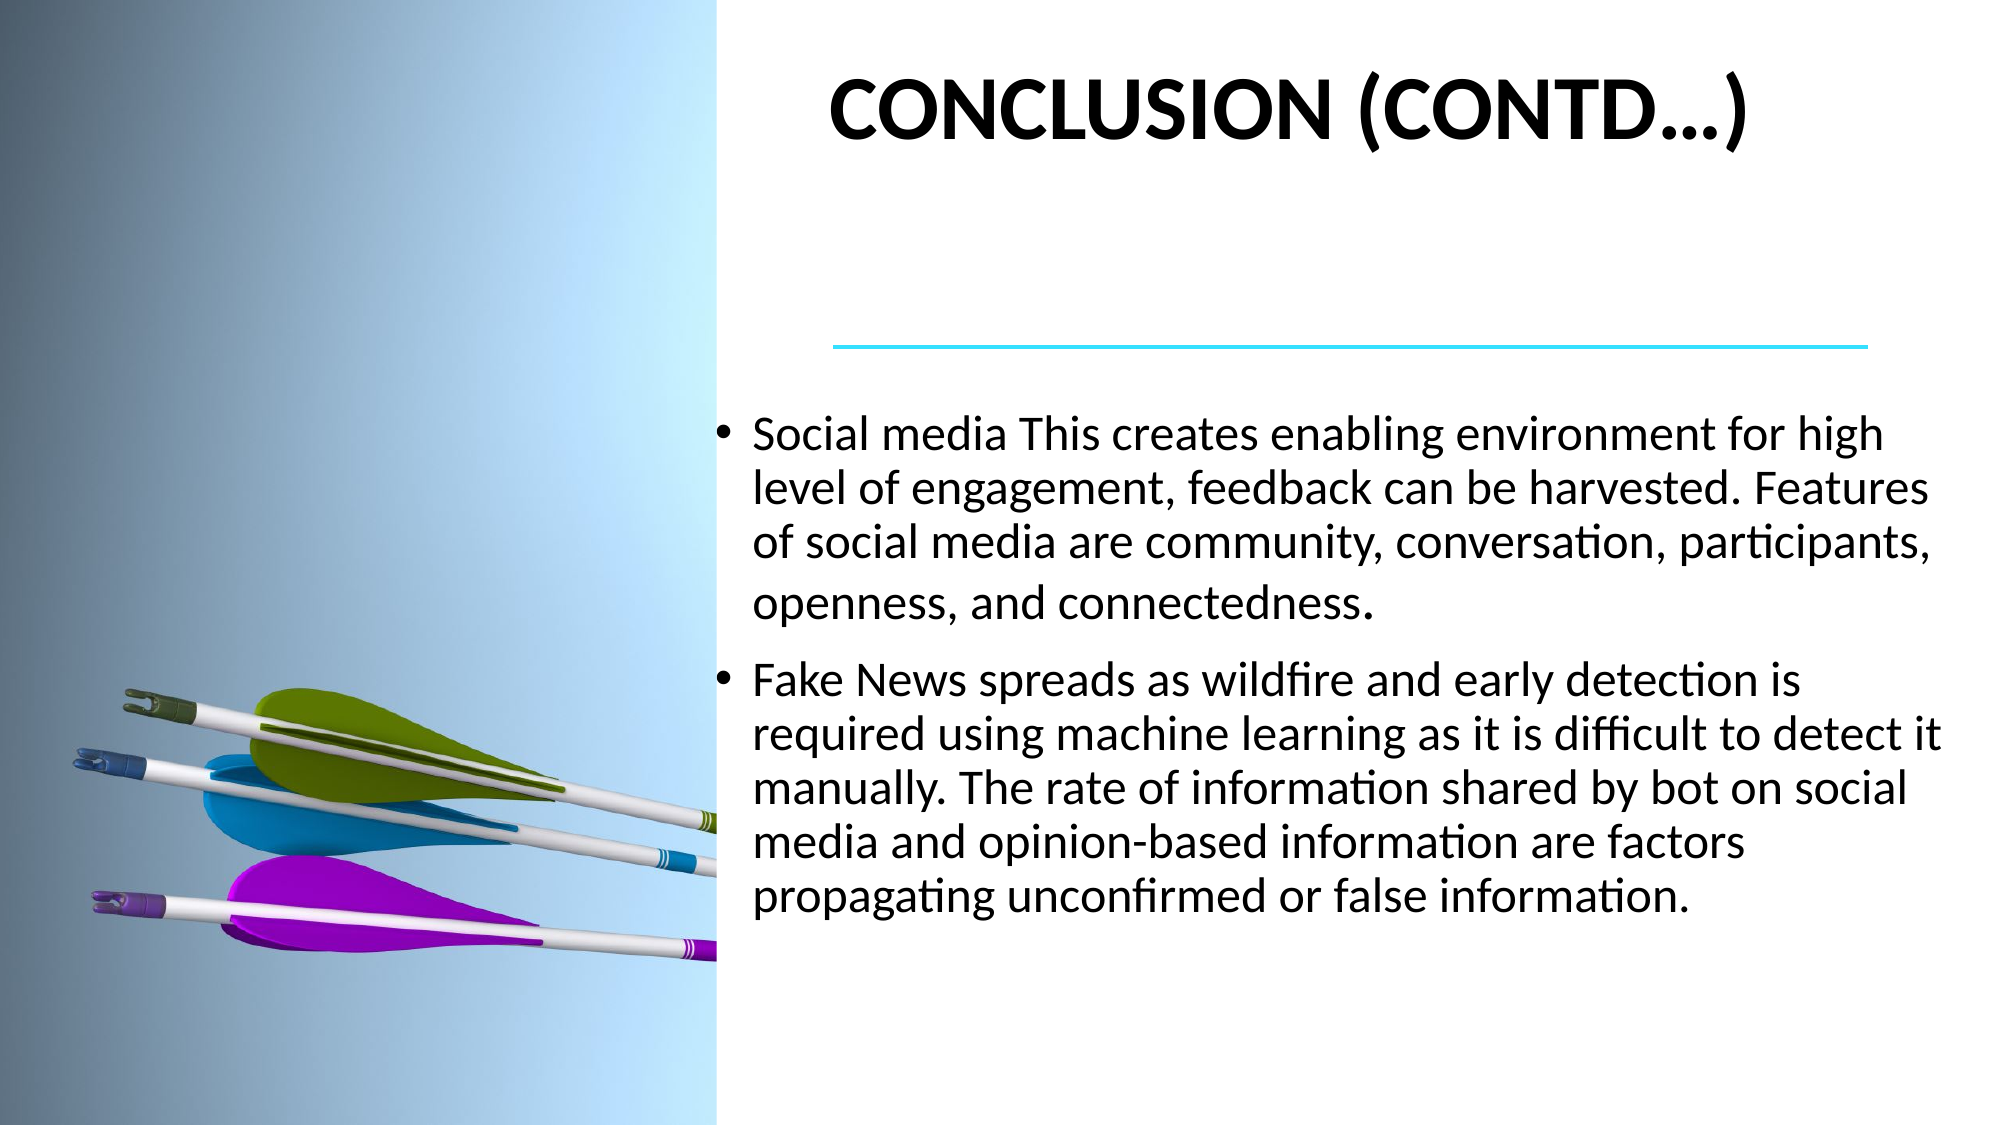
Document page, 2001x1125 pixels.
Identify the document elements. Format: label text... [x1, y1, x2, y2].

list Social media This creates enabling environment for high level of engagement, feedback can be harvested. Features of social media are community, conversation, participants, openness, and connectedness. Fake News spreads as wildfire and early detection is required using machine learning as it is difficult to detect it manually. The rate of information shared by bot on social media and opinion-based information are factors propagating unconfirmed or false information. [717, 399, 1973, 1103]
picture [0, 0, 717, 1125]
title CONCLUSION (CONTD…) [814, 39, 1895, 168]
